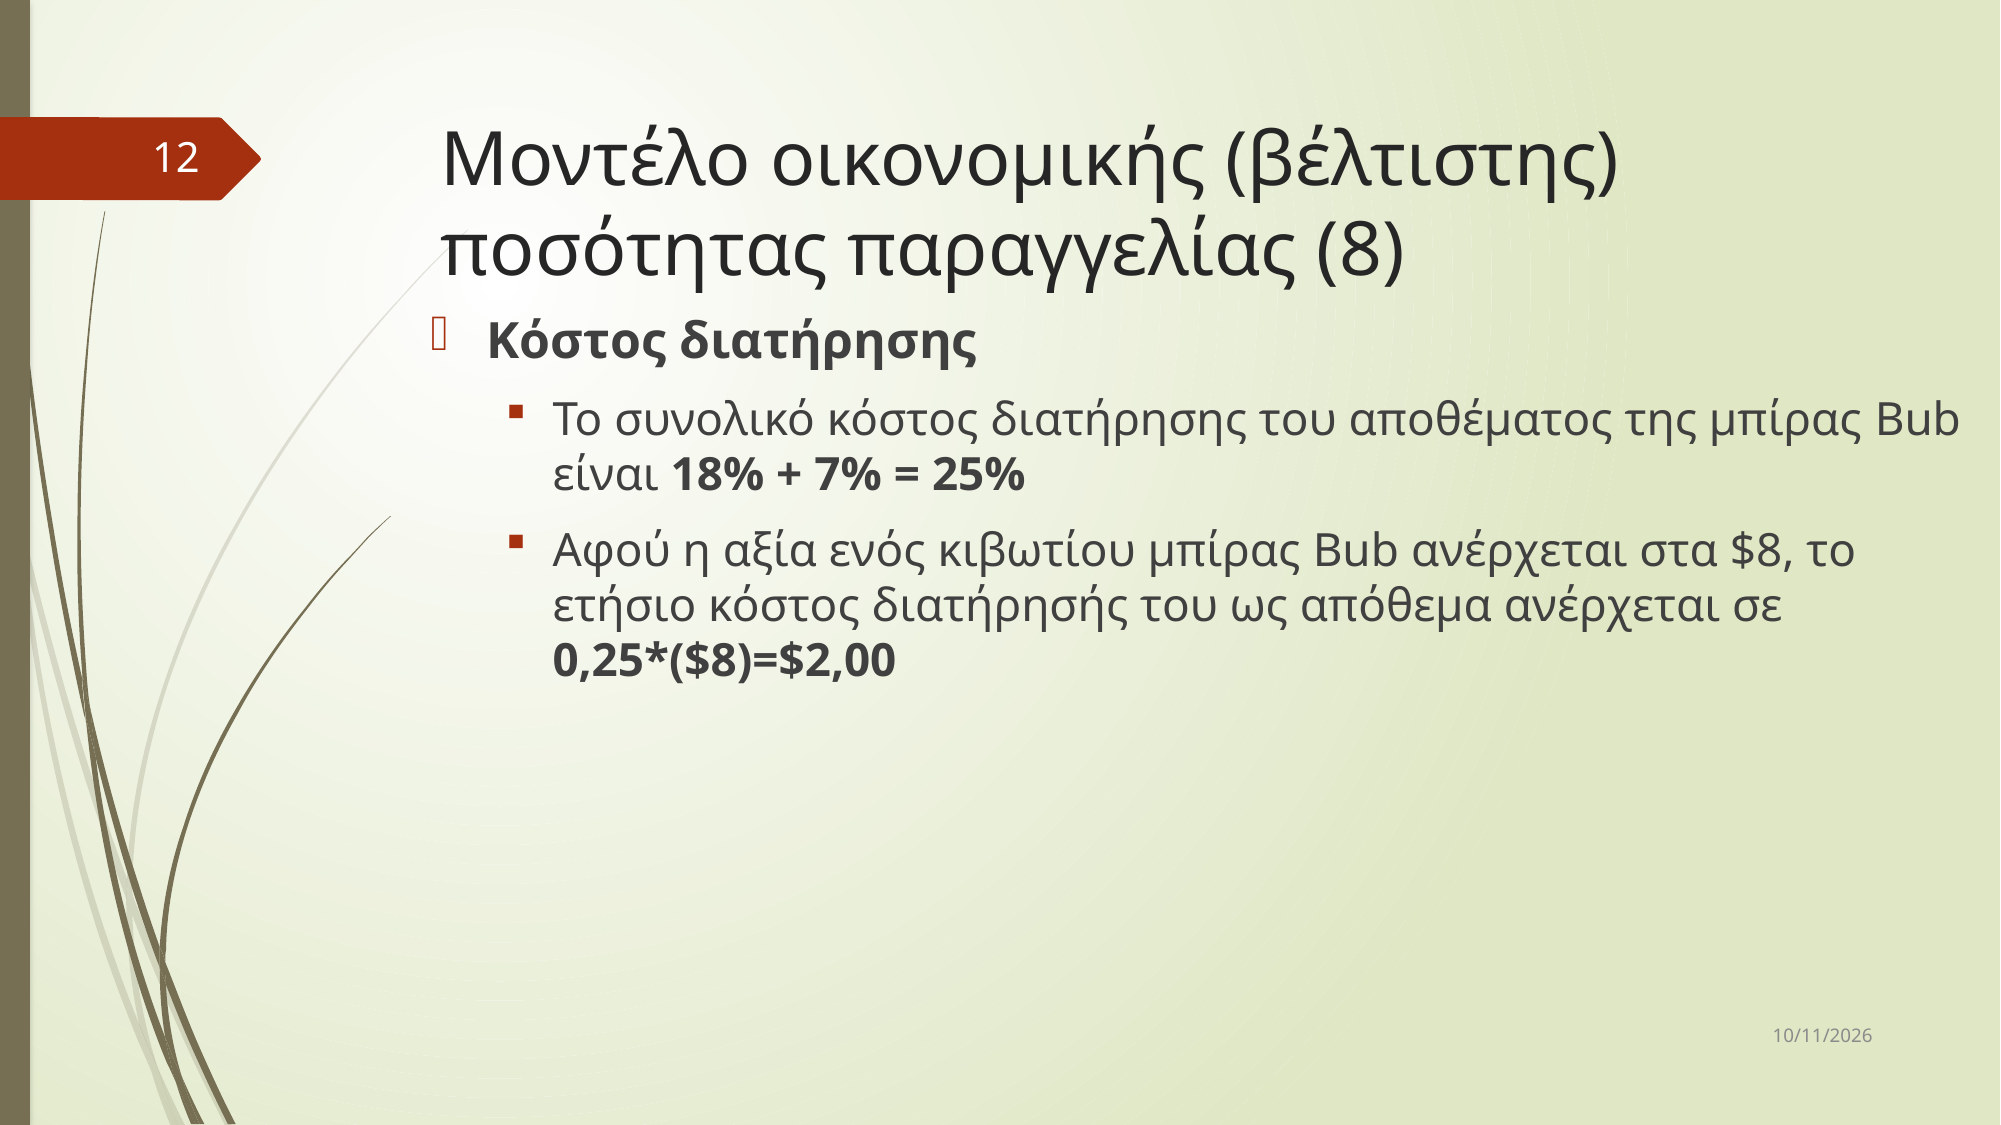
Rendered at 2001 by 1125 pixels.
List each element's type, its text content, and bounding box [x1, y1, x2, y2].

title Μοντέλο οικονομικής (βέλτιστης) ποσότητας παραγγελίας (8) [425, 102, 1888, 301]
list Κόστος διατήρησης Το συνολικό κόστος διατήρησης του αποθέματος της μπίρας Bub είναι 18% + 7% = 25% Αφού η αξία ενός κιβωτίου μπίρας Bub ανέρχεται στα $8, το ετήσιο κόστος διατήρησής του ως απόθεμα ανέρχεται σε 0,25*($8)=$2,00 [415, 301, 2000, 1113]
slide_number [1699, 1005, 1888, 1067]
slide_number 12 [87, 129, 216, 190]
